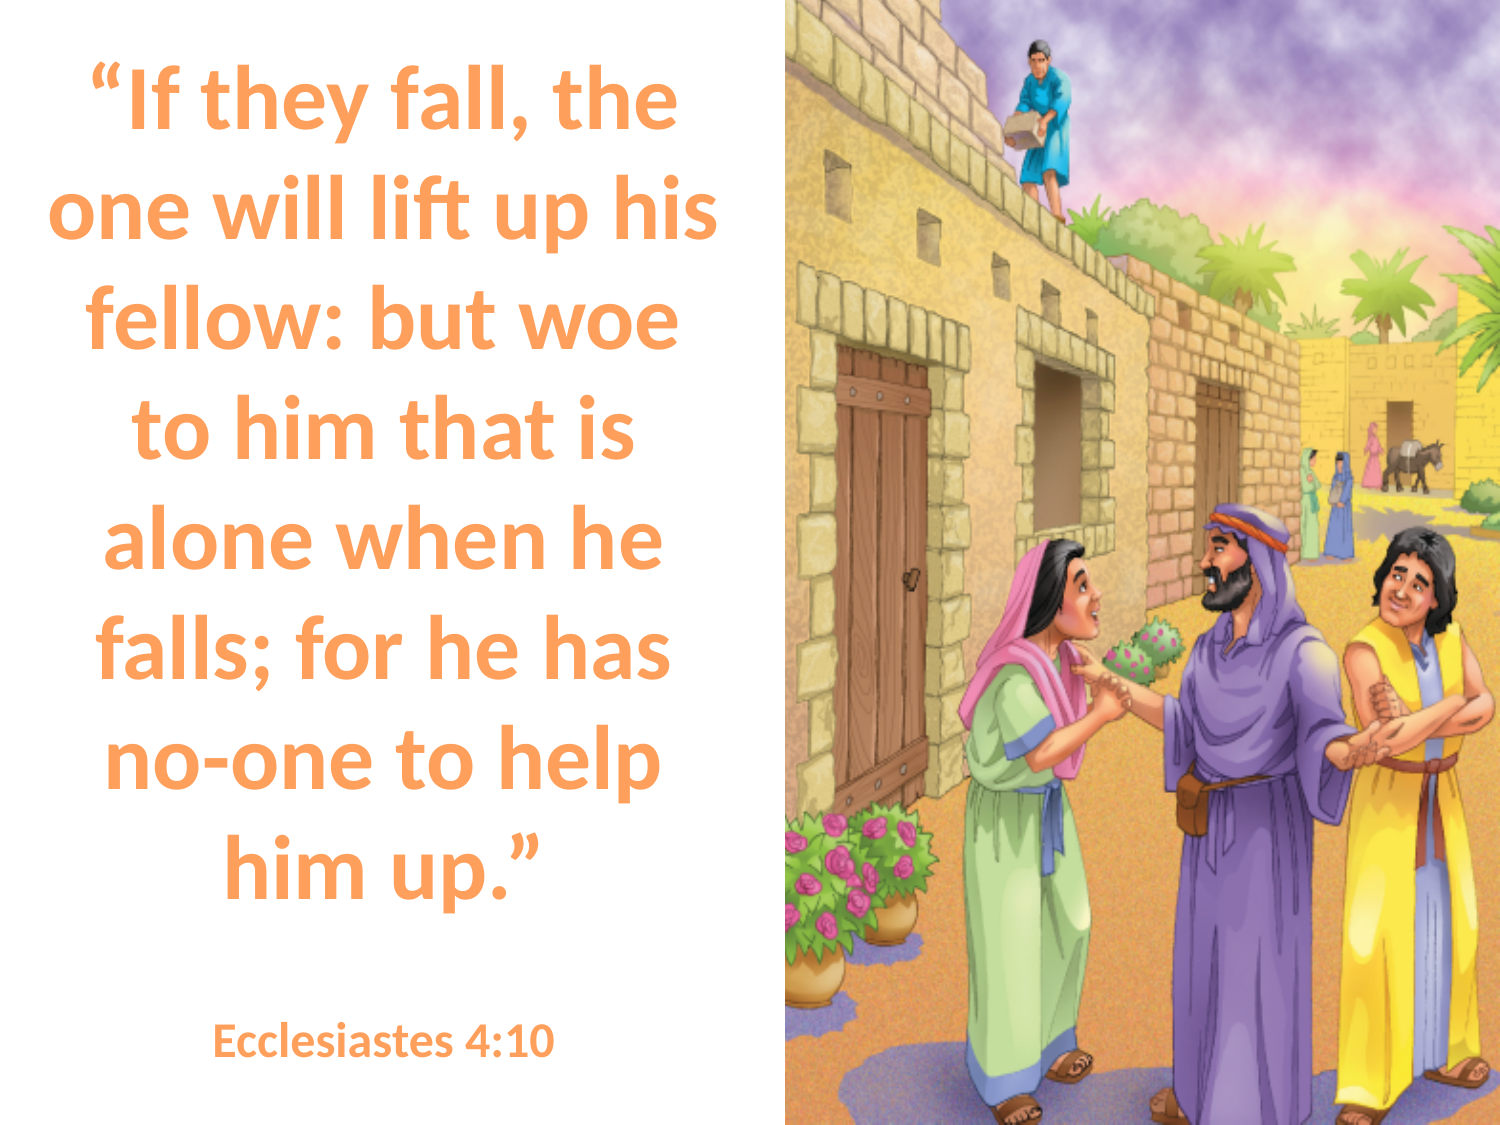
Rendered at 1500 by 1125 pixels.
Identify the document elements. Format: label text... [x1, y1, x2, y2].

picture [785, 0, 1500, 1125]
text_box “If they fall, the one will lift up his fellow: but woe to him that is alone when he falls; for he has no-one to help him up.” Ecclesiastes 4:10 [29, 30, 739, 1076]
